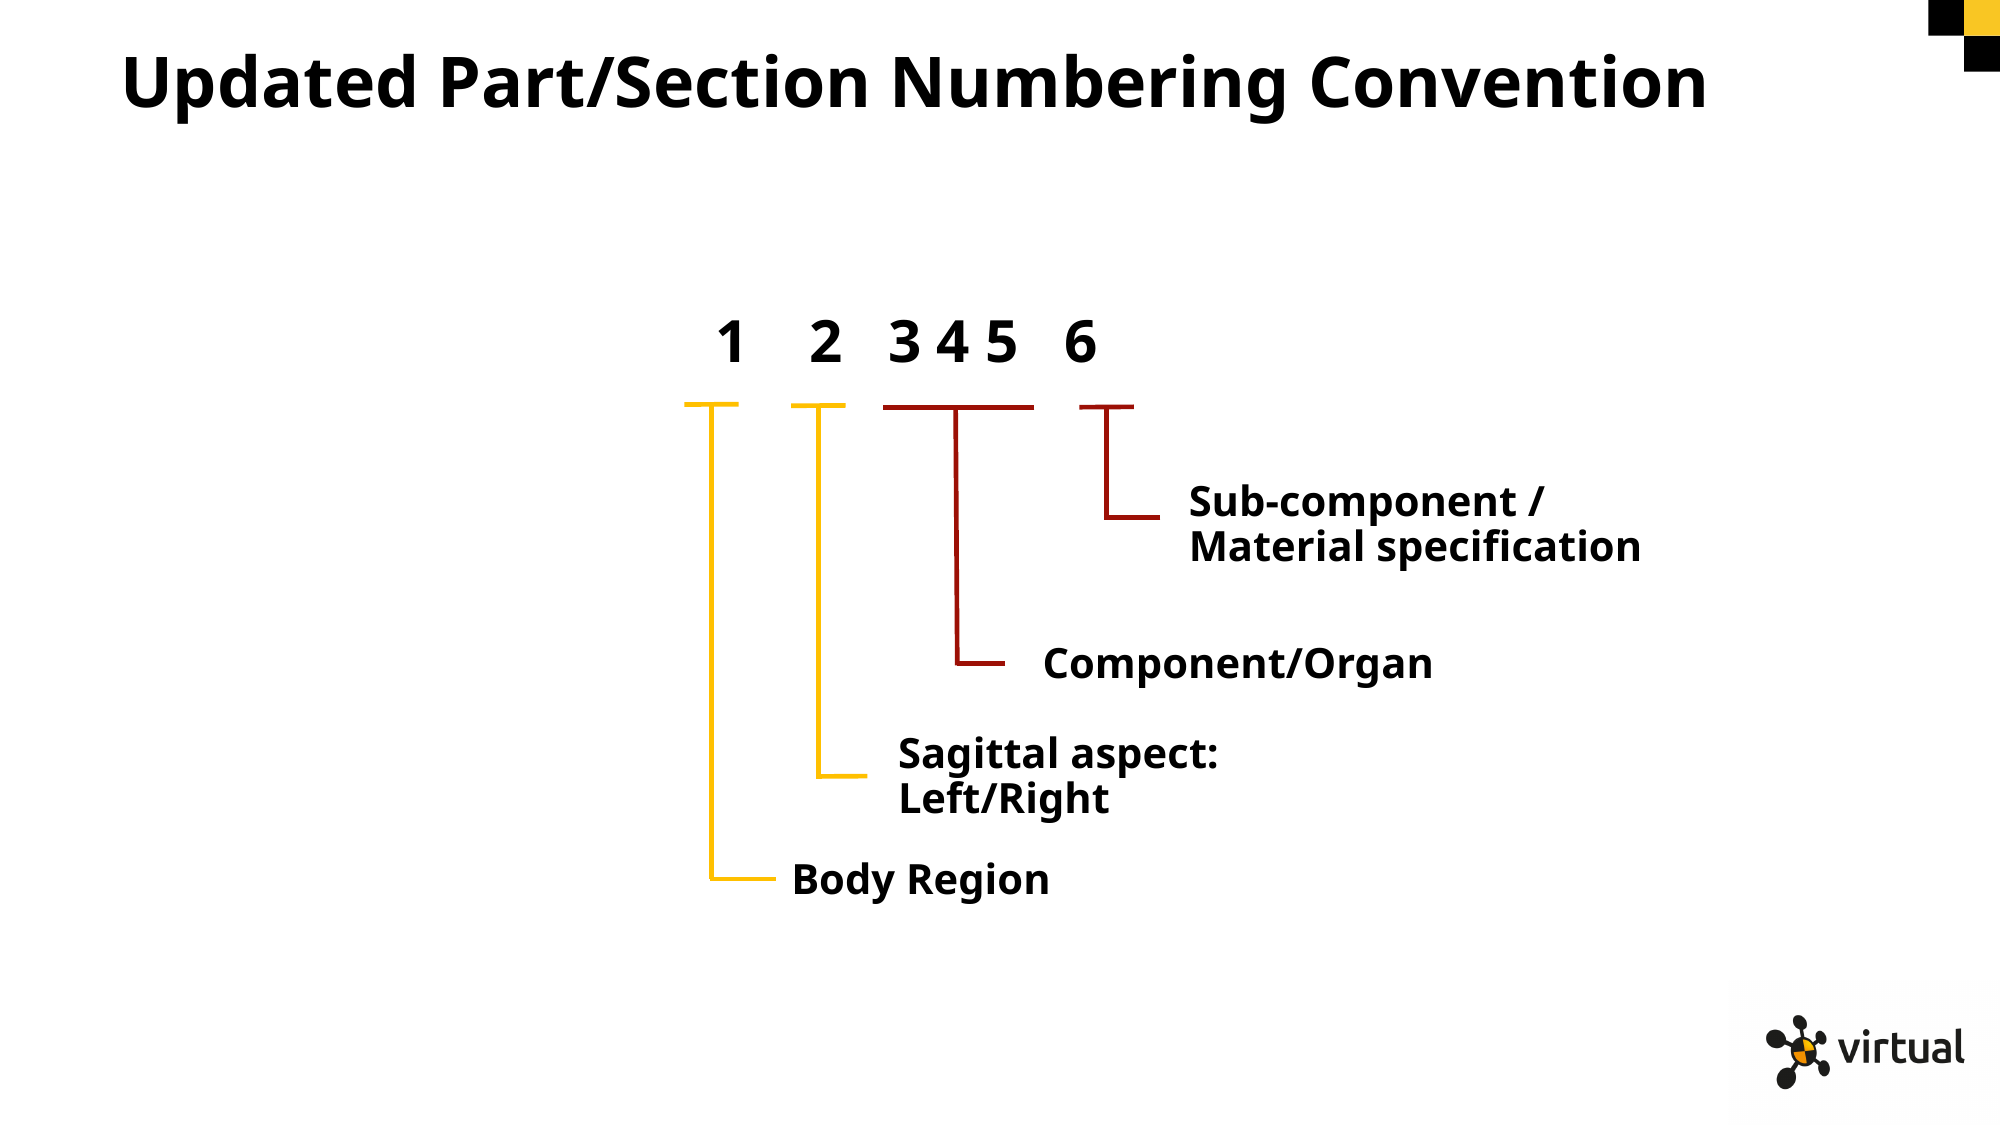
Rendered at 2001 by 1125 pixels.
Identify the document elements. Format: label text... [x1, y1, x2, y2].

text_box Sagittal aspect: Left/Right [883, 725, 1373, 780]
list 1 2 3 4 5 6 [608, 304, 1206, 414]
text_box Component/Organ [1027, 635, 1585, 691]
text_box Sub-component / Material specification [1173, 473, 1686, 549]
title Updated Part/Section Numbering Convention [105, 38, 1920, 131]
text_box Body Region [776, 850, 1114, 906]
picture [1728, 980, 2000, 1125]
